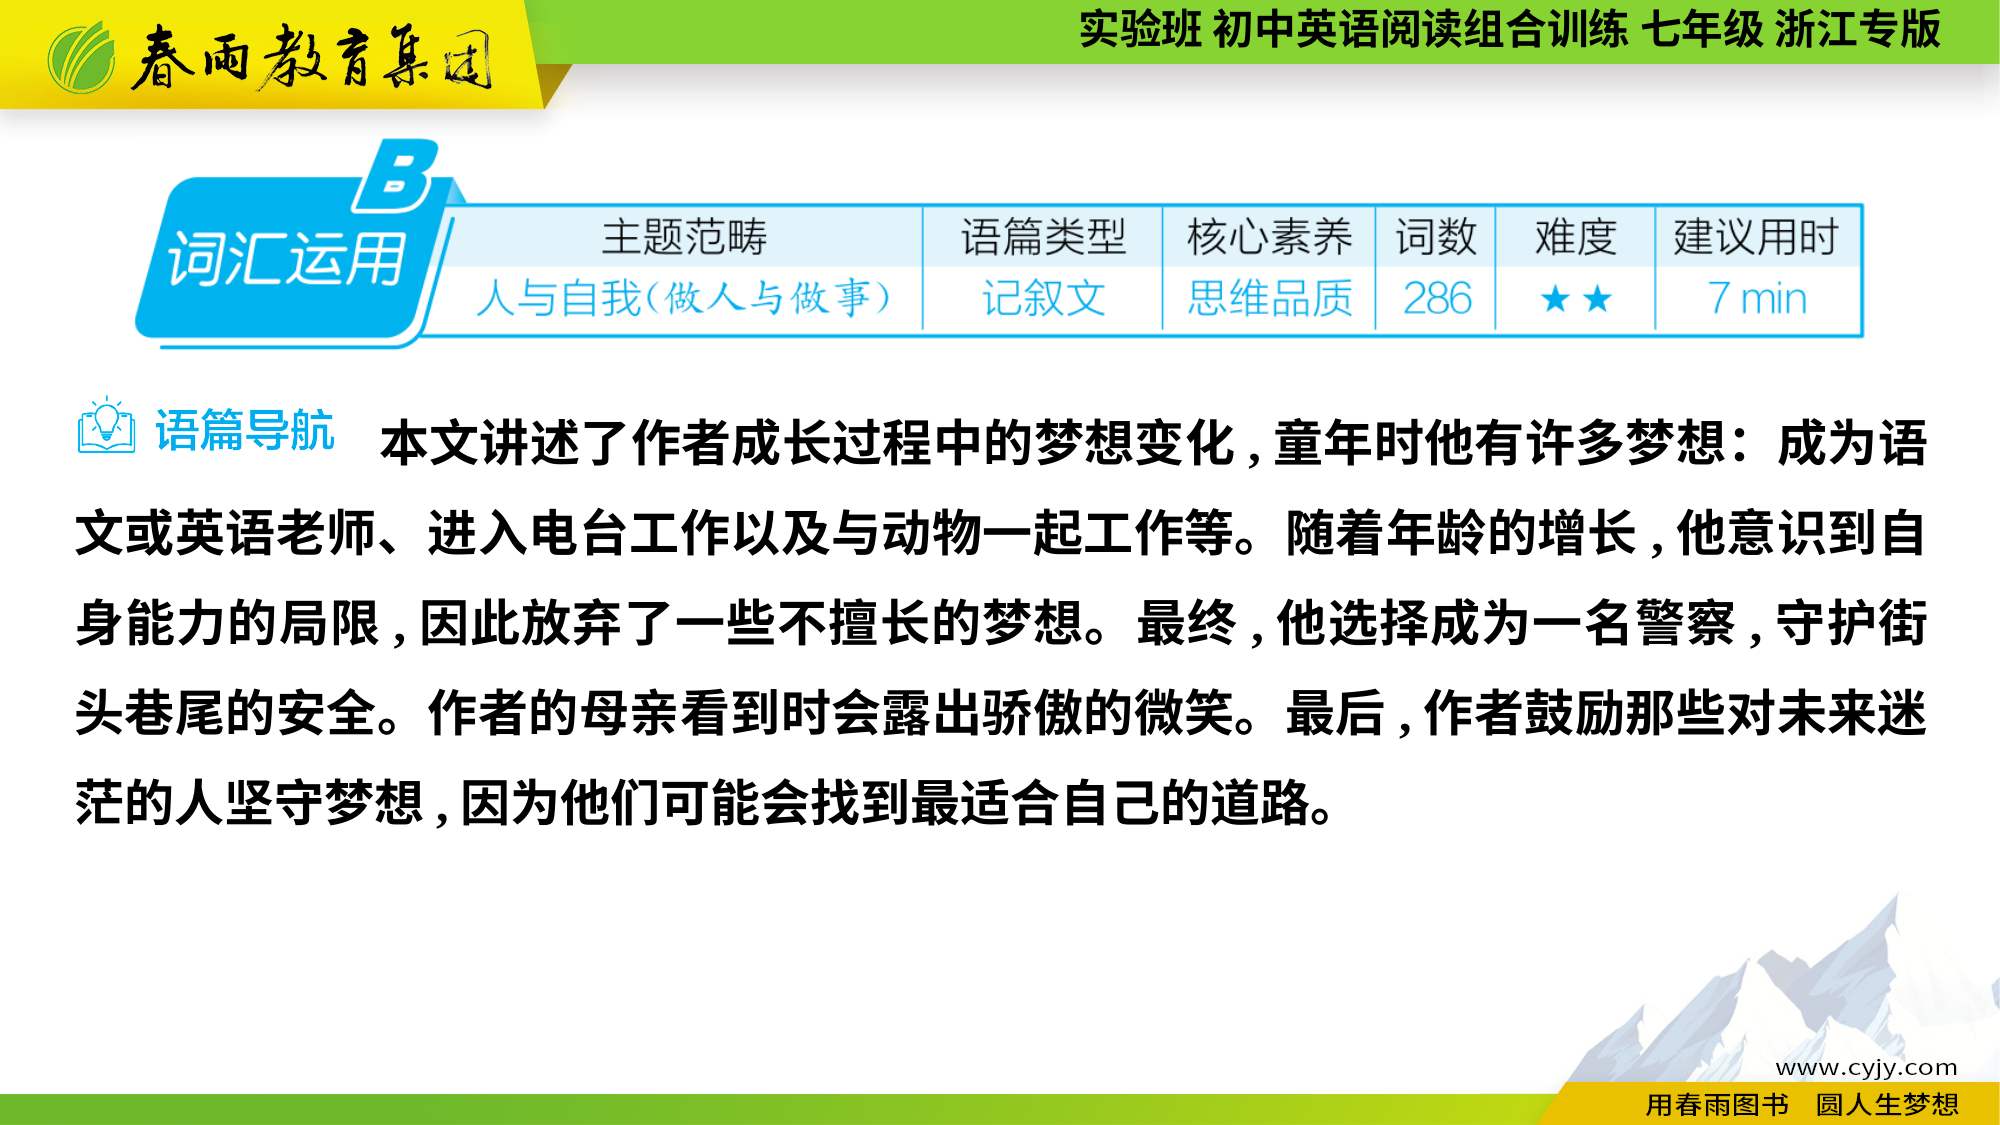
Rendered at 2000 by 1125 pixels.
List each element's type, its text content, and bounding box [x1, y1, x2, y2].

picture [0, 0, 2000, 1125]
list 本文讲述了作者成长过程中的梦想变化,童年时他有许多梦想：成为语文或英语老师、进入电台工作以及与动物一起工作等。随着年龄的增长,他意识到自身能力的局限,因此放弃了一些不擅长的梦想。最终,他选择成为一名警察,守护街头巷尾的安全。作者的母亲看到时会露出骄傲的微笑。最后,作者鼓励那些对未来迷茫的人坚守梦想,因为他们可能会找到最适合自己的道路。 [59, 373, 1944, 832]
